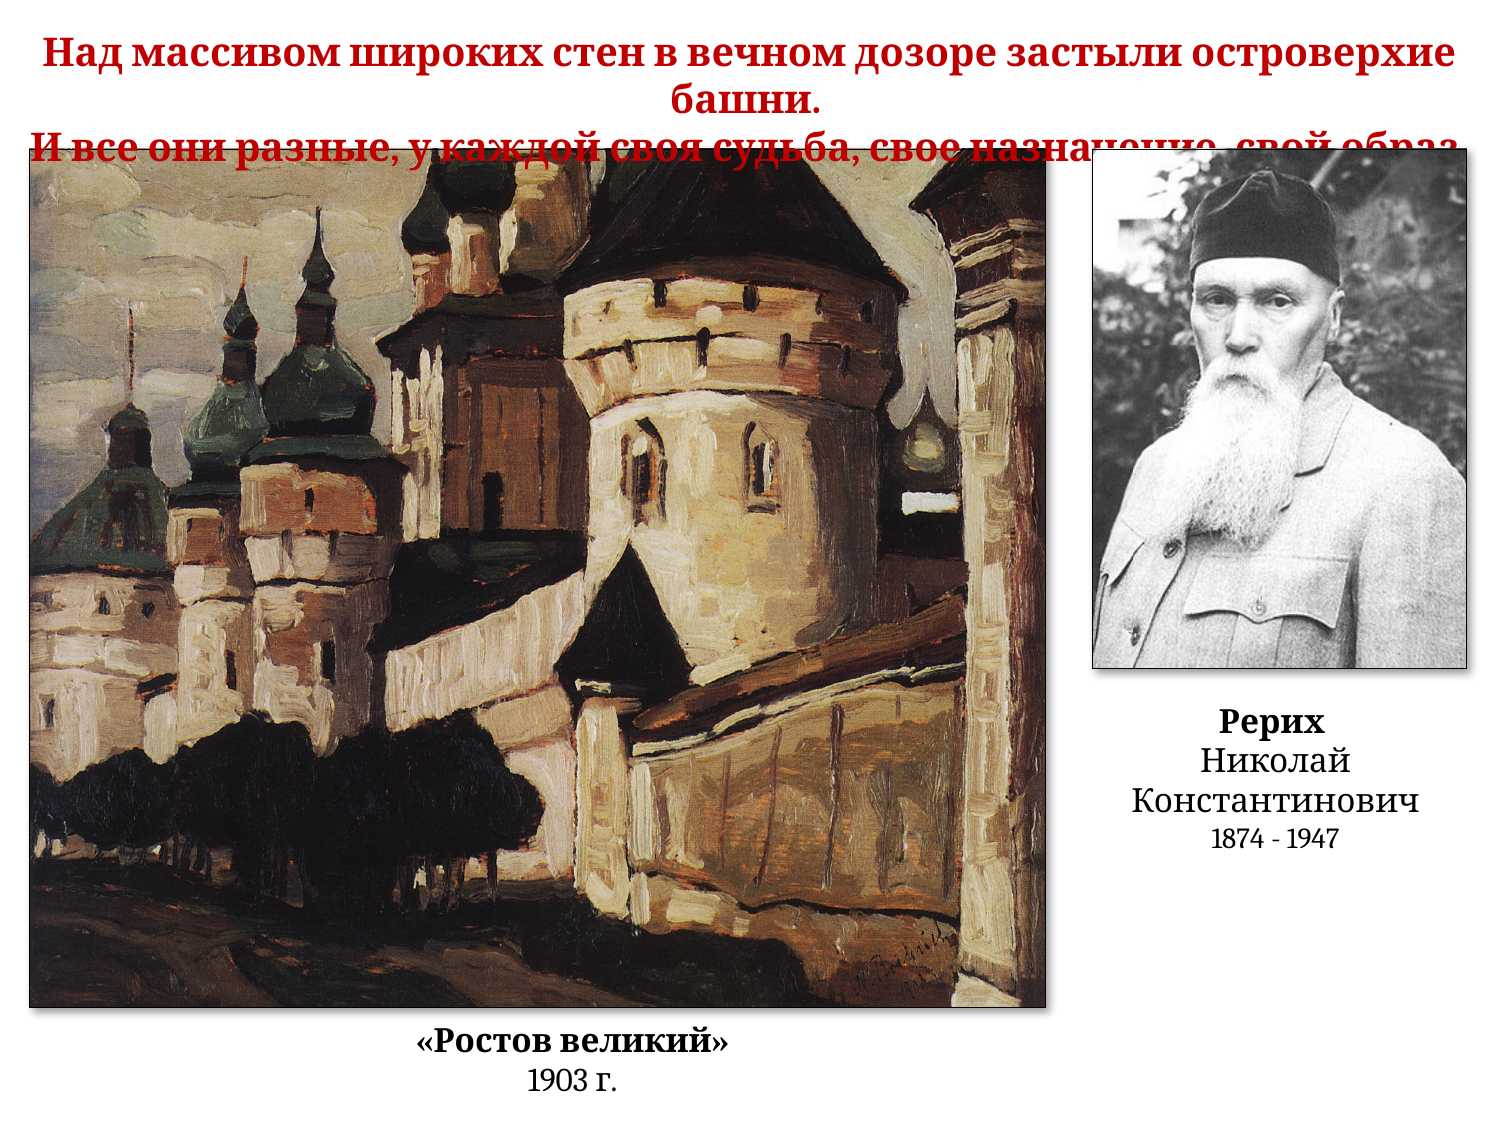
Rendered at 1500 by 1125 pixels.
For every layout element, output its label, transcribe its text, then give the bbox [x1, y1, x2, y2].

picture [1092, 148, 1467, 670]
text_box «Ростов великий» 1903 г. [383, 1016, 762, 1106]
text_box Рерих Николай Константинович 1874 - 1947 [1104, 692, 1447, 862]
text_box Над массивом широких стен в вечном дозоре застыли островерхие башни. И все они разные, у каждой своя судьба, свое назначение, свой образ. [0, 19, 1500, 224]
picture [29, 148, 1046, 1008]
